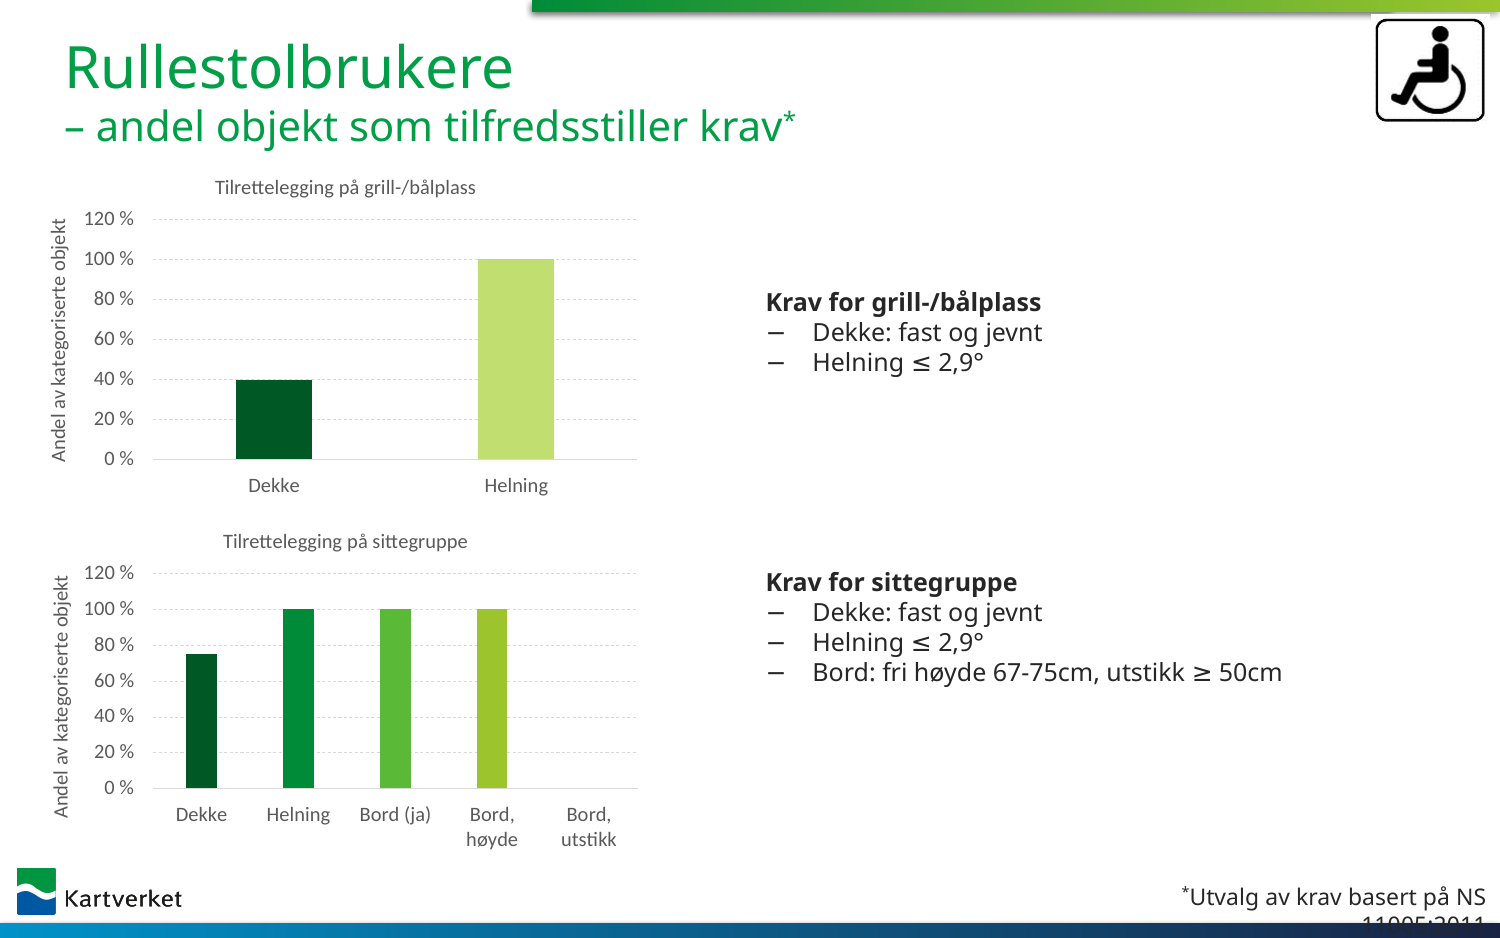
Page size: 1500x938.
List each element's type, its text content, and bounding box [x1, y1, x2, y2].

picture [41, 166, 650, 505]
text_box Rullestolbrukere – andel objekt som tilfredsstiller krav* [49, 14, 1431, 158]
text_box Krav for sittegruppe Dekke: fast og jevnt Helning ≤ 2,9° Bord: fri høyde 67-75cm, utstikk ≥ 50cm [750, 559, 1500, 694]
text_box *Utvalg av krav basert på NS 11005:2011 [1068, 873, 1500, 938]
picture [41, 520, 650, 859]
text_box Krav for grill-/bålplass Dekke: fast og jevnt Helning ≤ 2,9° [750, 279, 1452, 384]
picture [1371, 13, 1491, 127]
